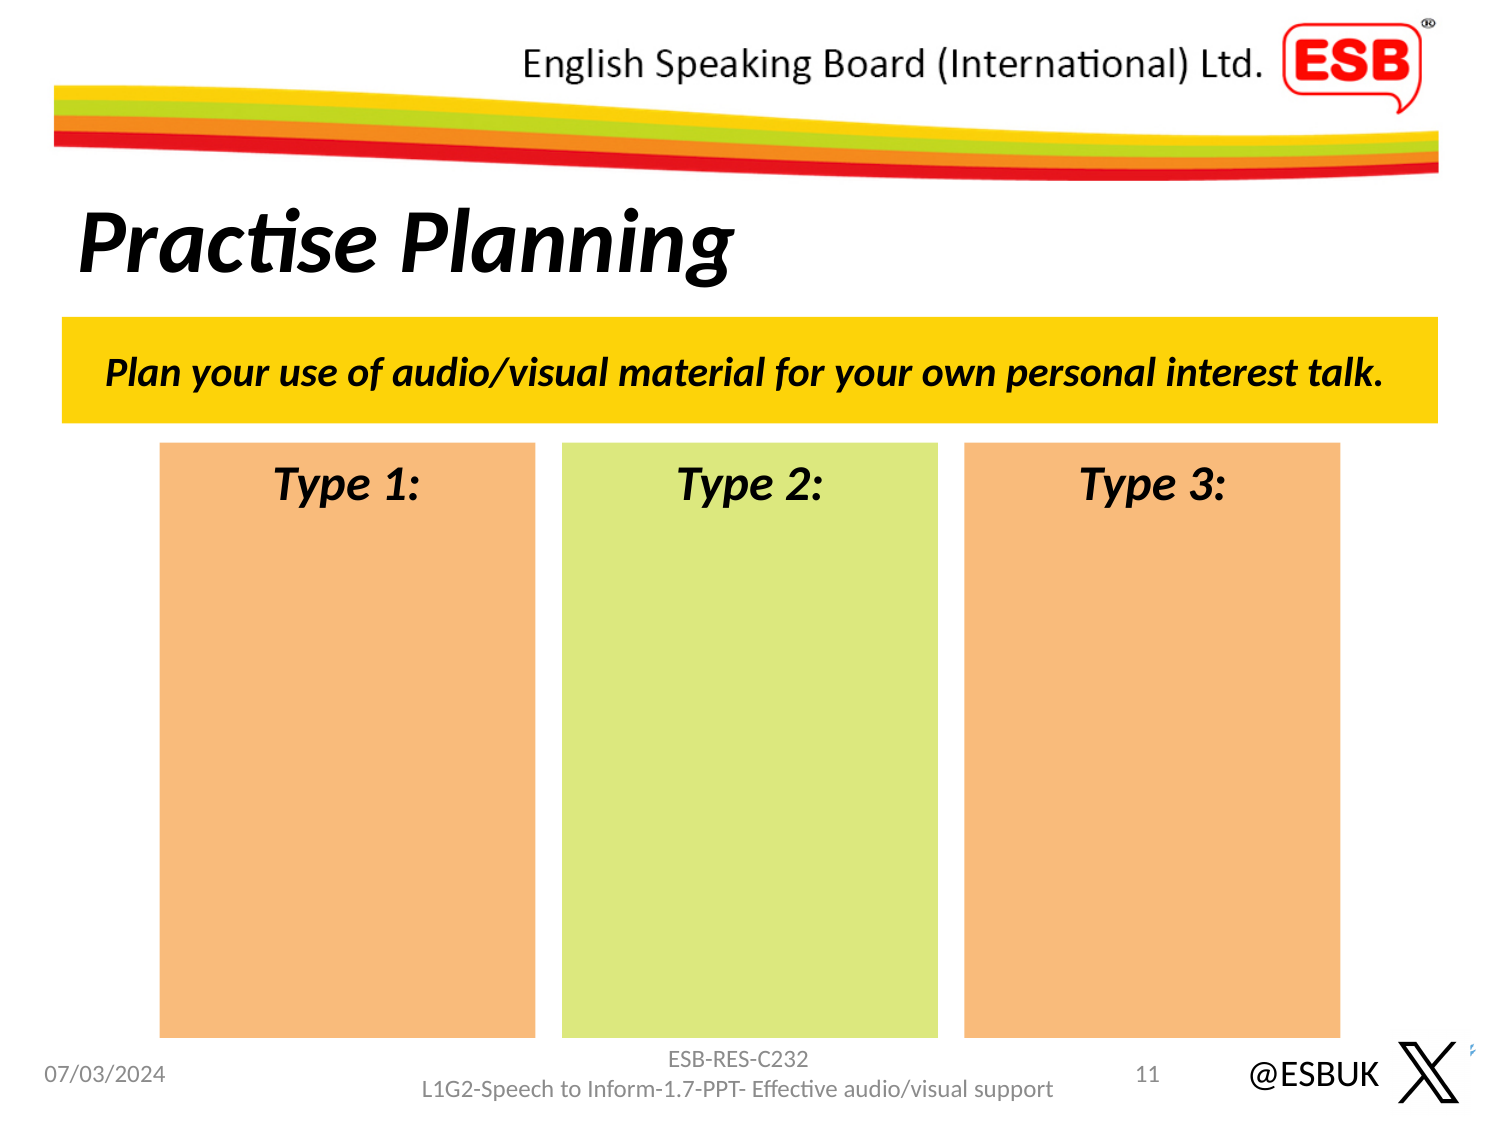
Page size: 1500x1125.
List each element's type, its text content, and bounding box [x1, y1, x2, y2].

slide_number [29, 1042, 367, 1103]
slide_number 11 [930, 1042, 1176, 1103]
text_box Type 2: [561, 442, 939, 1039]
text_box Type 1: [159, 442, 536, 1039]
footer ESB-RES-C232 L1G2-Speech to Inform-1.7-PPT- Effective audio/visual support [395, 1042, 930, 1103]
picture [0, 0, 1500, 189]
picture [1390, 1029, 1476, 1116]
text_box Type 3: [963, 442, 1341, 1039]
text_box Plan your use of audio/visual material for your own personal interest talk. [61, 316, 1439, 424]
title Practise Planning [62, 168, 1356, 316]
